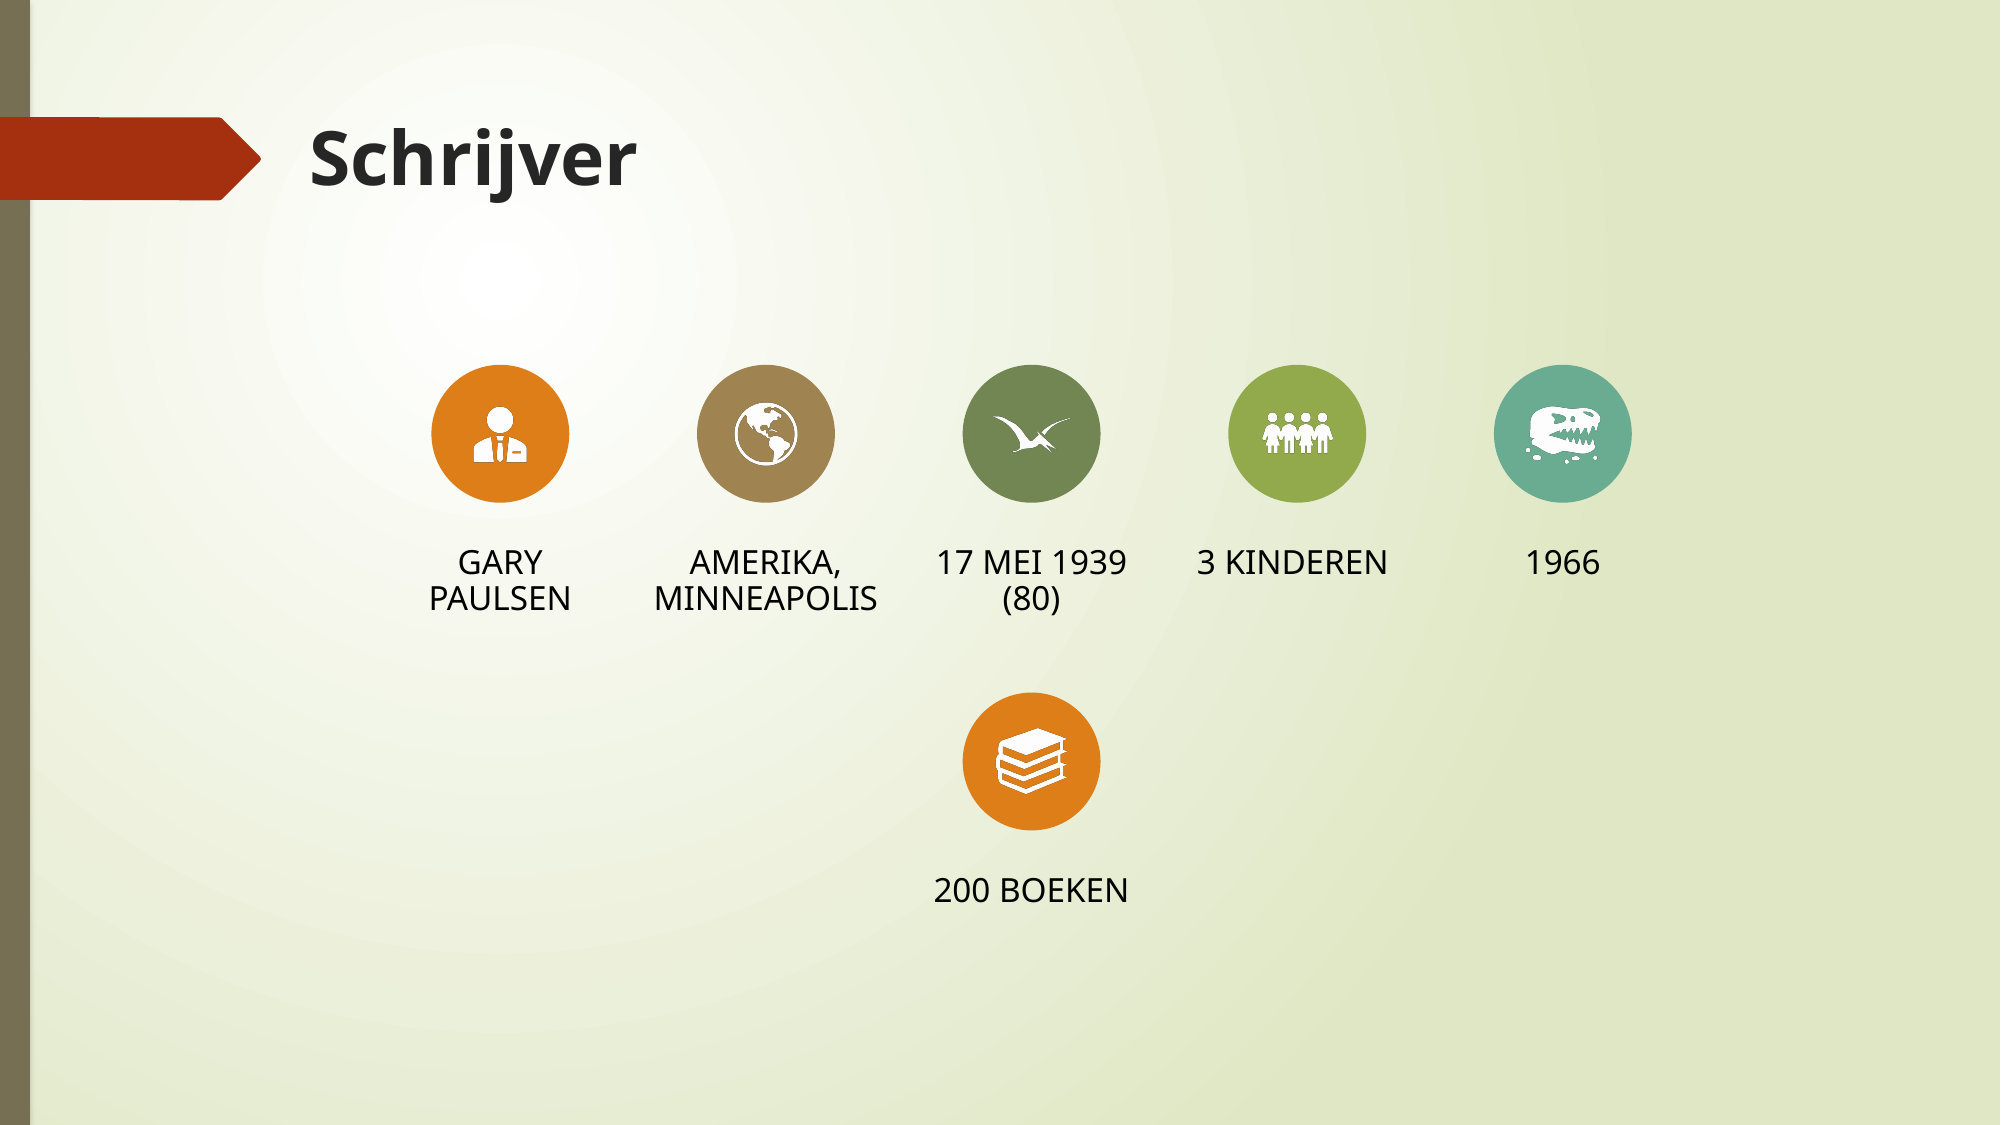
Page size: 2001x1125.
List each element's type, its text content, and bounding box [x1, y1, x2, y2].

text_box [31, 0, 2000, 1125]
text_box [0, 117, 262, 201]
text_box [0, 200, 31, 1125]
text_box [0, 0, 31, 117]
title Schrijver [294, 102, 1888, 313]
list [294, 364, 1769, 965]
